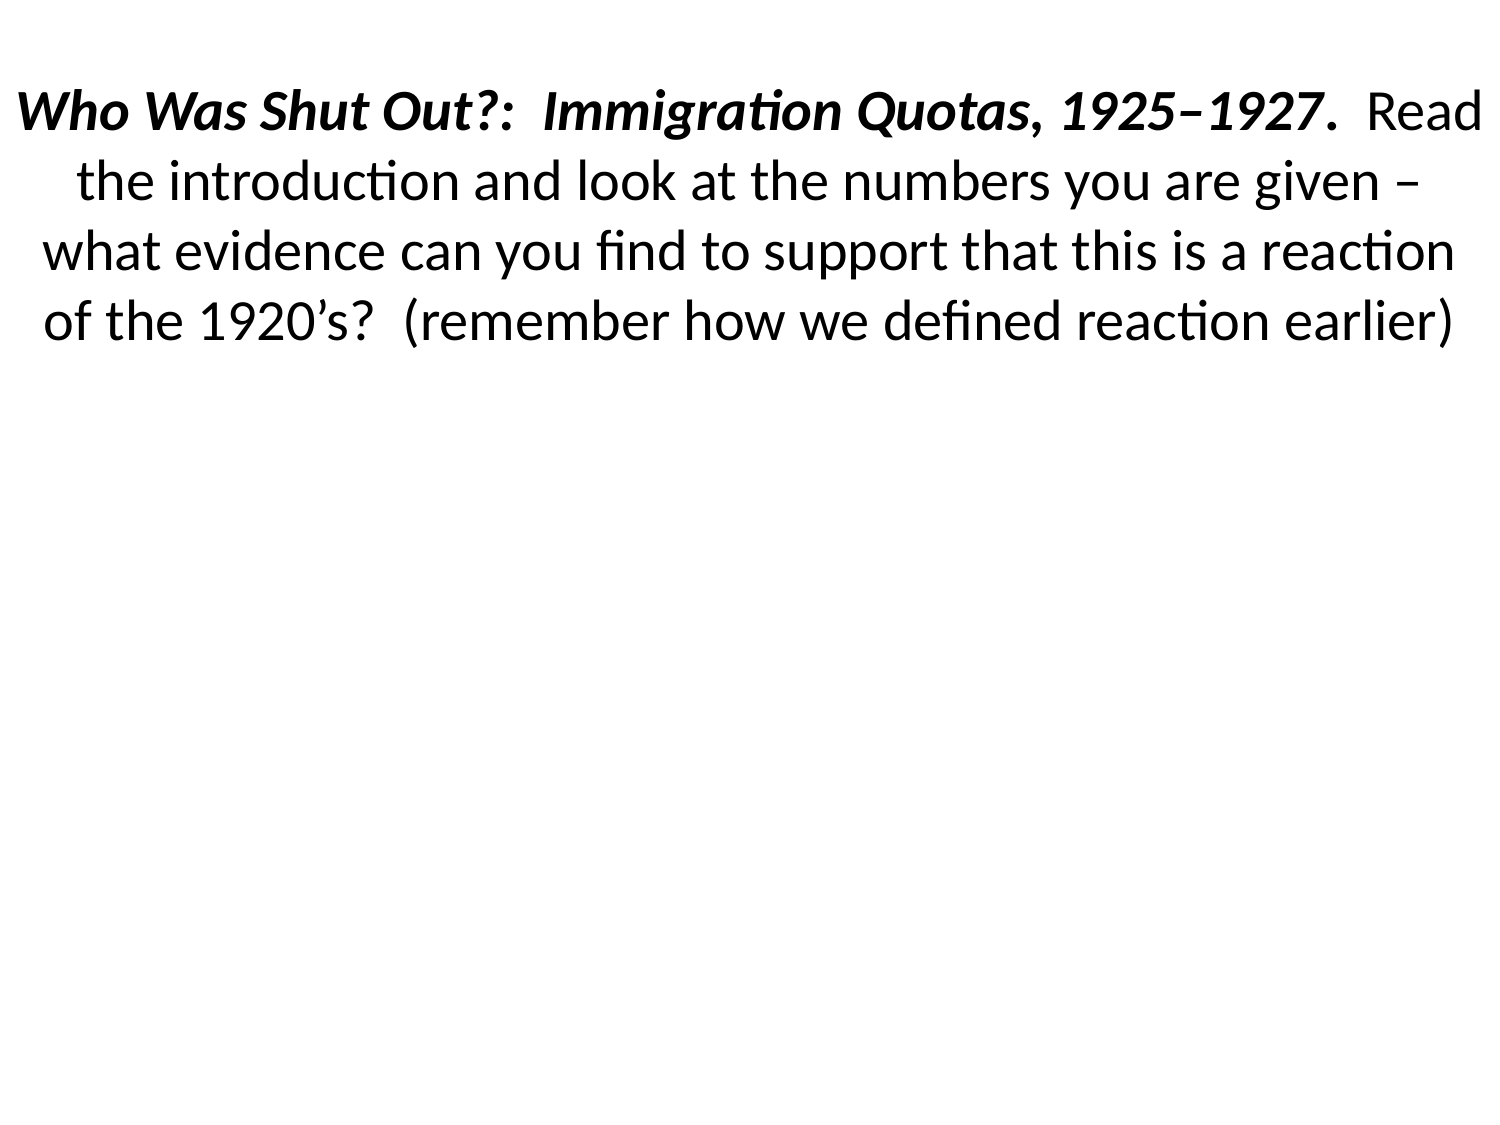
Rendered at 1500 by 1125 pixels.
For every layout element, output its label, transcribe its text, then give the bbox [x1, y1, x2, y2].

title Who Was Shut Out?: Immigration Quotas, 1925–1927. Read the introduction and look at the numbers you are given – what evidence can you find to support that this is a reaction of the 1920’s? (remember how we defined reaction earlier) [0, 0, 1500, 425]
